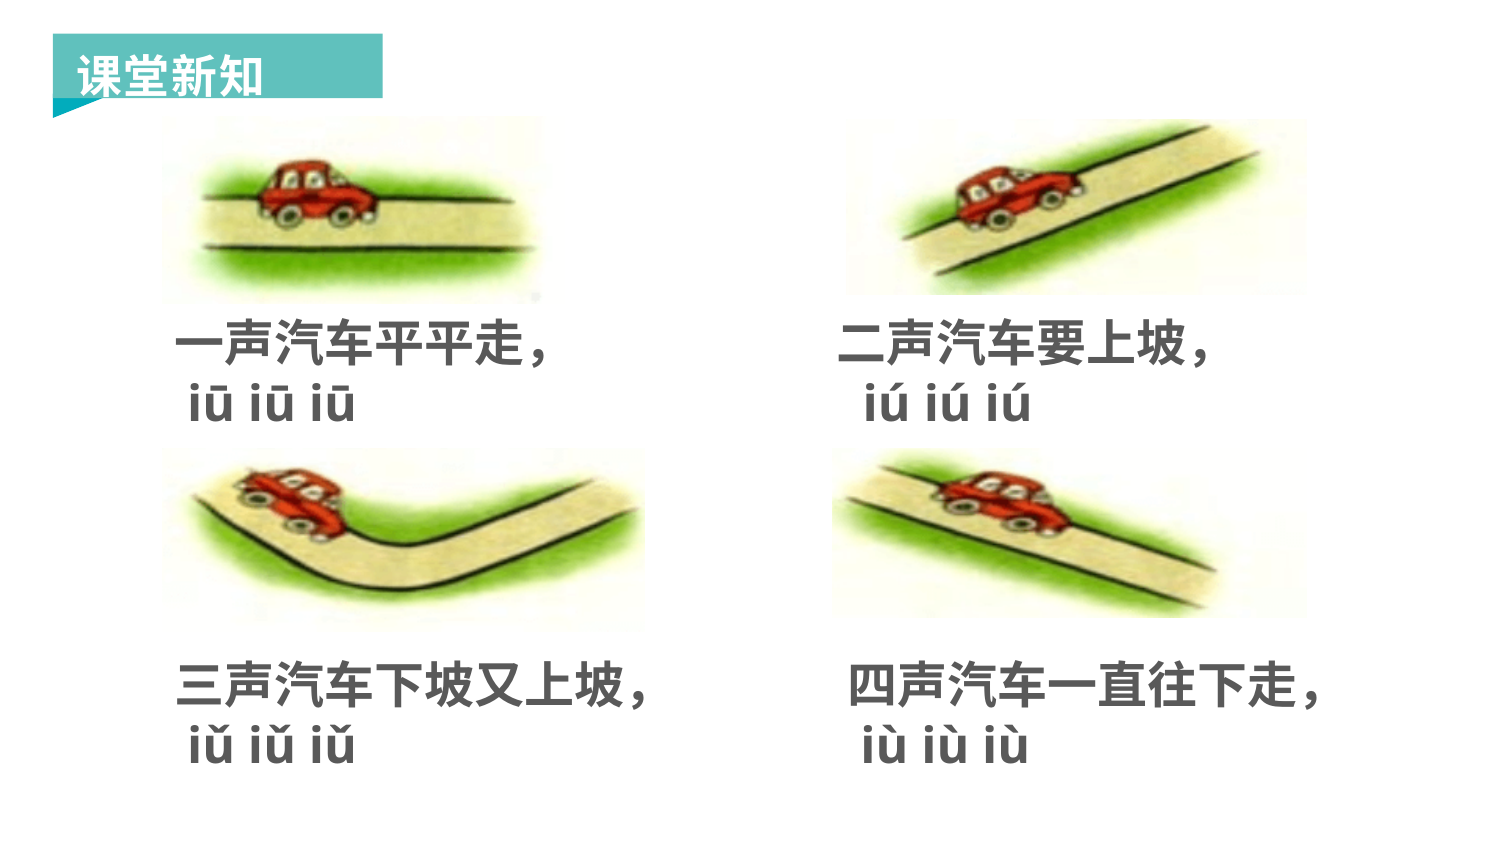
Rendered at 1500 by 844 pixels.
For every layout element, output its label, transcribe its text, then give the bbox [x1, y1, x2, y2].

text_box 二声汽车要上坡， iú iú iú [821, 304, 1500, 440]
picture [162, 448, 645, 632]
picture [162, 116, 565, 304]
text_box 三声汽车下坡又上坡， iǔ iǔ iǔ [159, 645, 832, 781]
list 课堂新知 [61, 46, 383, 94]
text_box 四声汽车一直往下走， iù iù iù [832, 645, 1500, 781]
text_box 一声汽车平平走， iū iū iū [159, 304, 821, 439]
picture [846, 119, 1307, 295]
picture [832, 448, 1307, 618]
